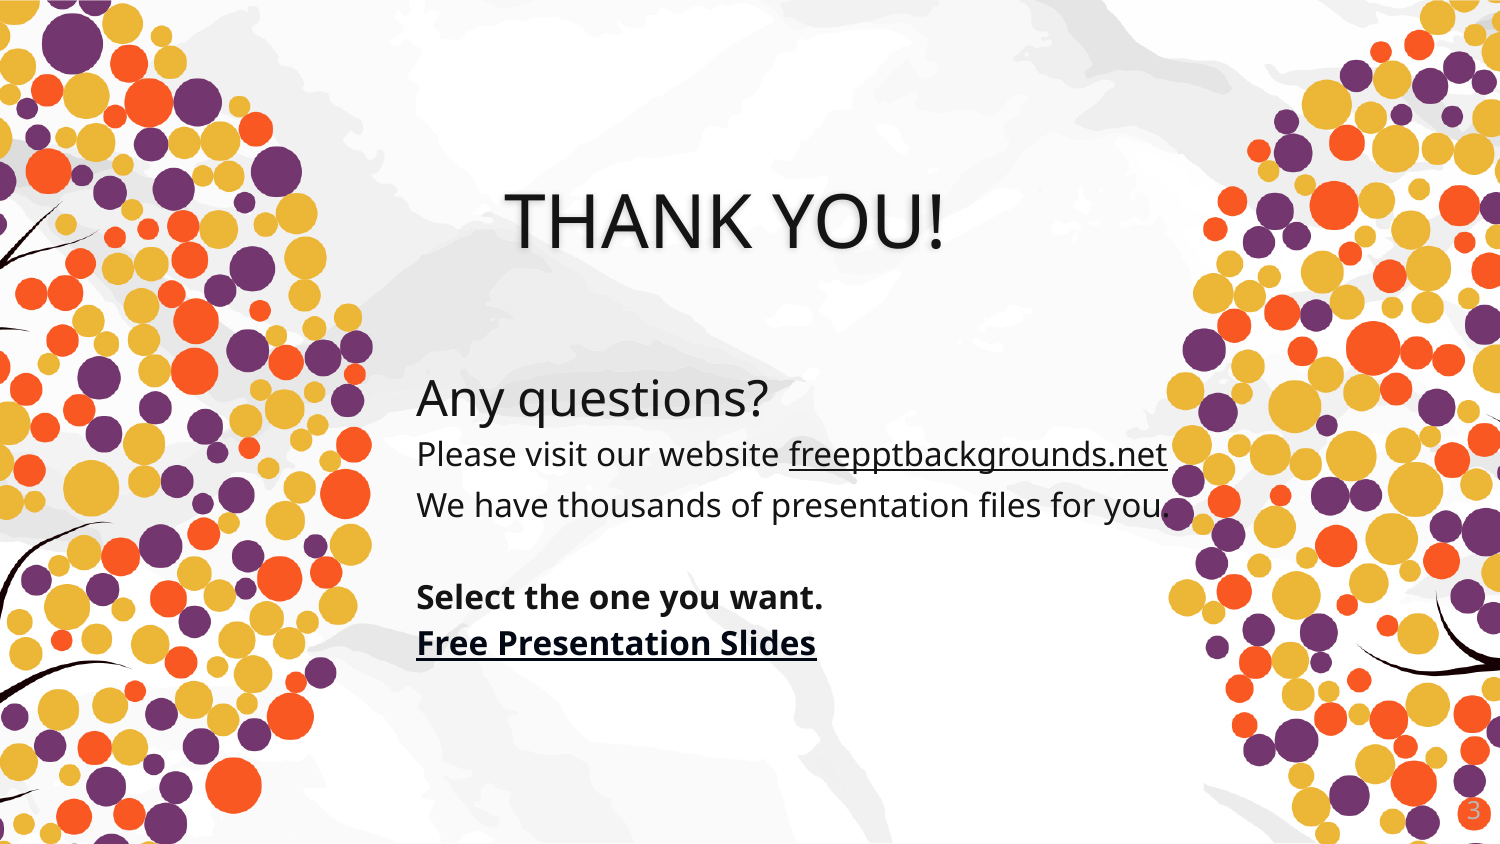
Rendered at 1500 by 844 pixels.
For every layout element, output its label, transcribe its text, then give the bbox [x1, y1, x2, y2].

picture [0, 0, 1500, 844]
subtitle Any questions? Please visit our website freepptbackgrounds.net We have thousands of presentation files for you. Select the one you want. Free Presentation Slides [416, 357, 1275, 734]
slide_number 3 [1391, 779, 1482, 844]
title THANK YOU! [456, 123, 995, 315]
